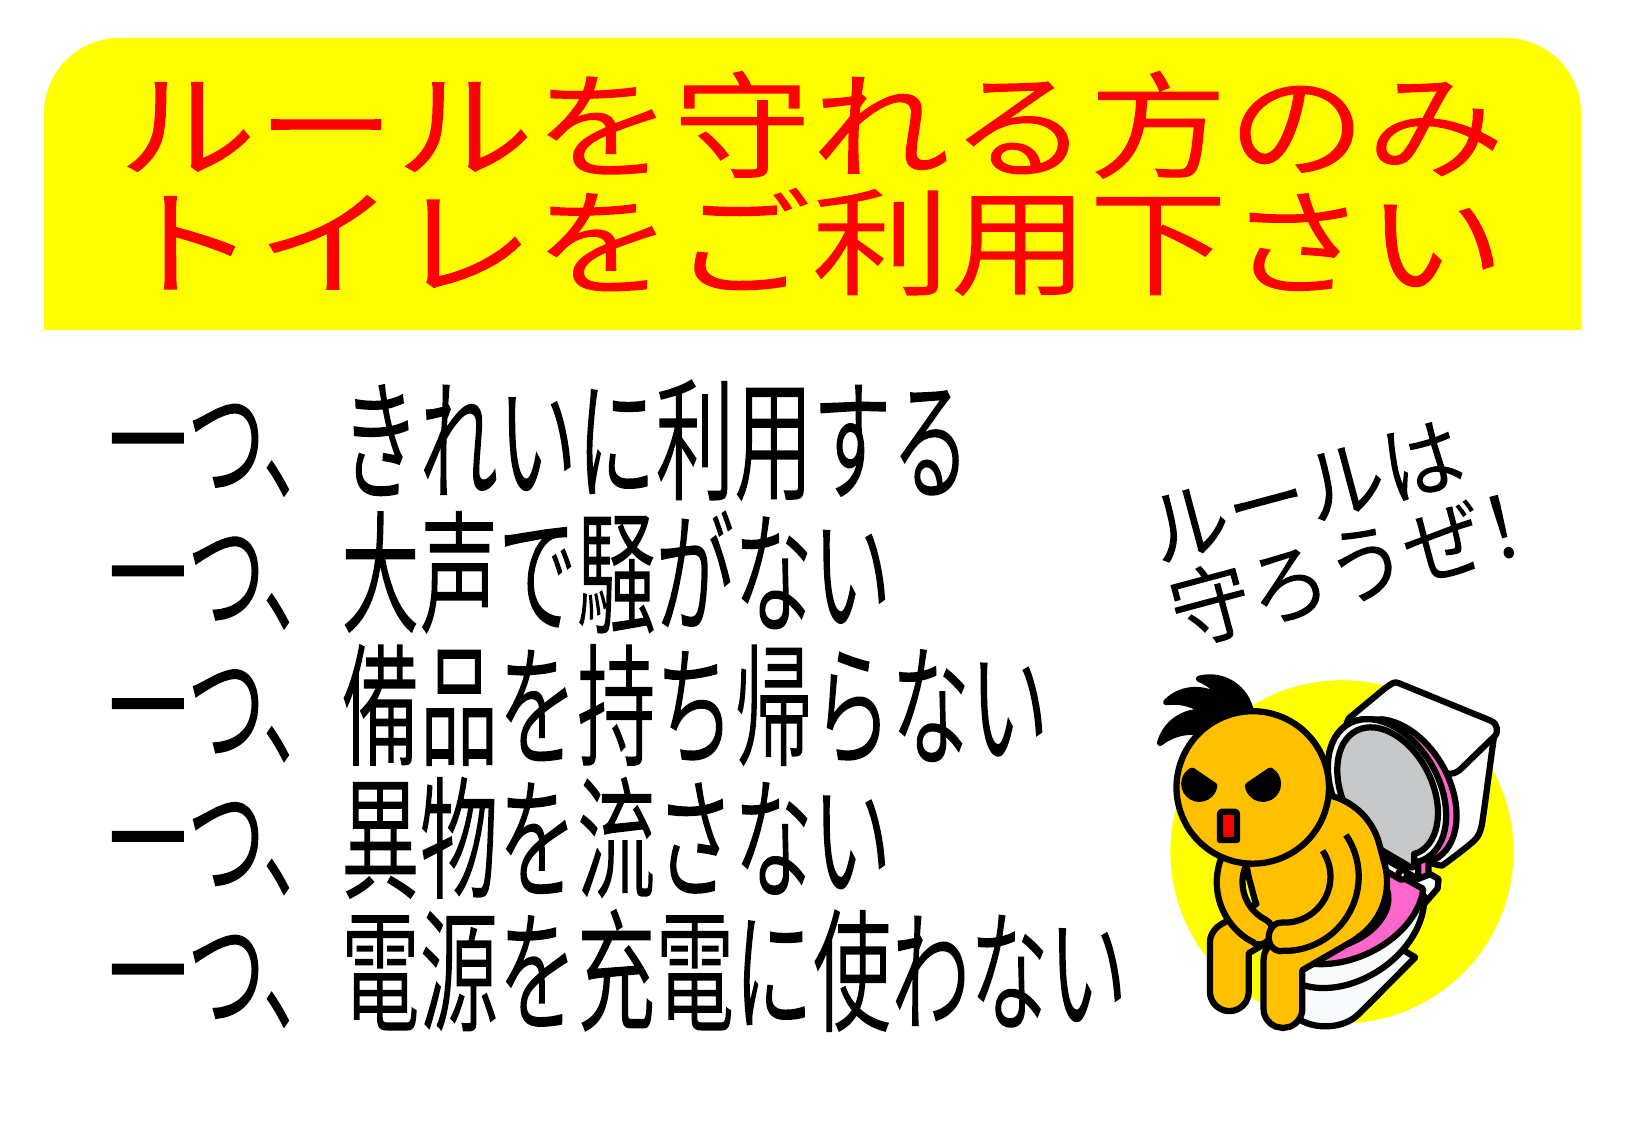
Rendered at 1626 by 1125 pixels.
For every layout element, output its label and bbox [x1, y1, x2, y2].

text_box [1162, 678, 1514, 1024]
text_box [41, 35, 1584, 333]
